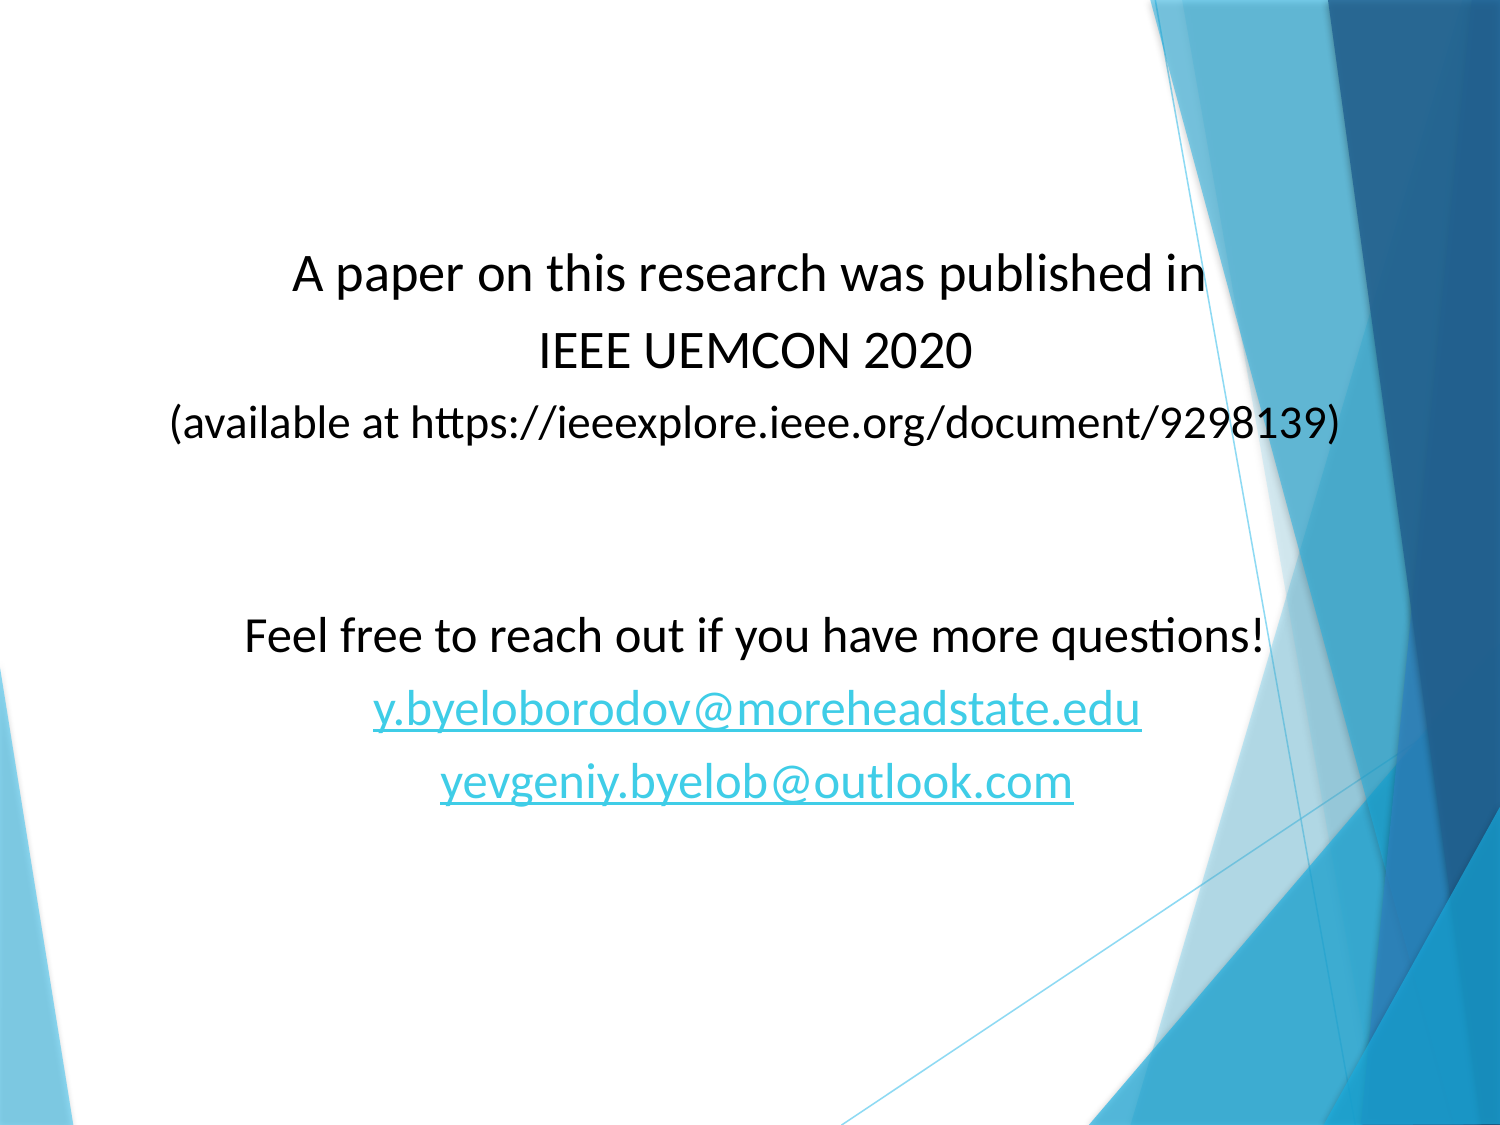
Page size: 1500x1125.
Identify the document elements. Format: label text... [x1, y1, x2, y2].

list A paper on this research was published in IEEE UEMCON 2020 (available at https://ieeexplore.ieee.org/document/9298139) Feel free to reach out if you have more questions! y.byeloborodov@moreheadstate.edu yevgeniy.byelob@outlook.com [59, 150, 1441, 831]
